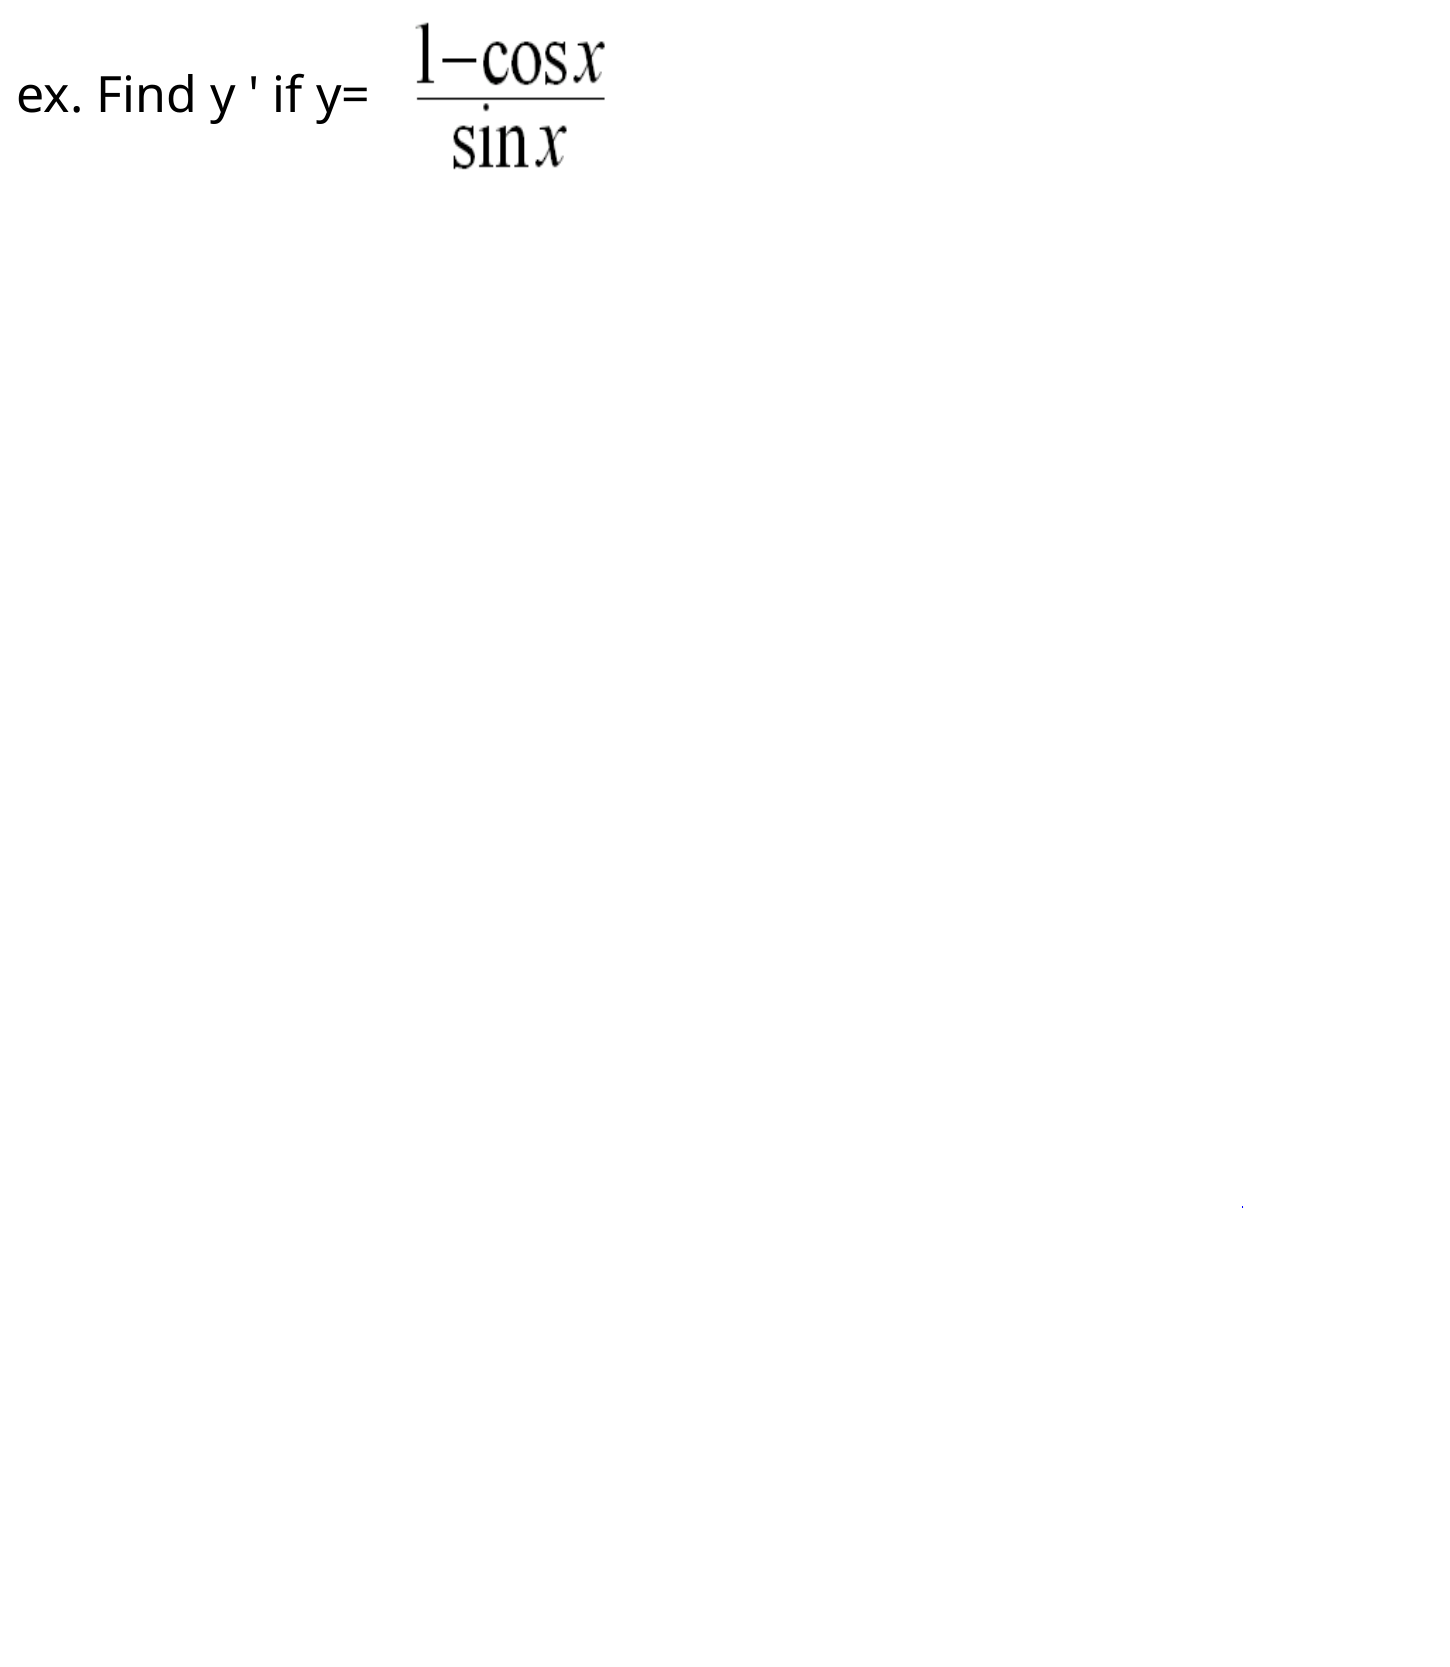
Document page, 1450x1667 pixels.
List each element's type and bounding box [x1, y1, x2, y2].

text_box [1, 16, 609, 173]
